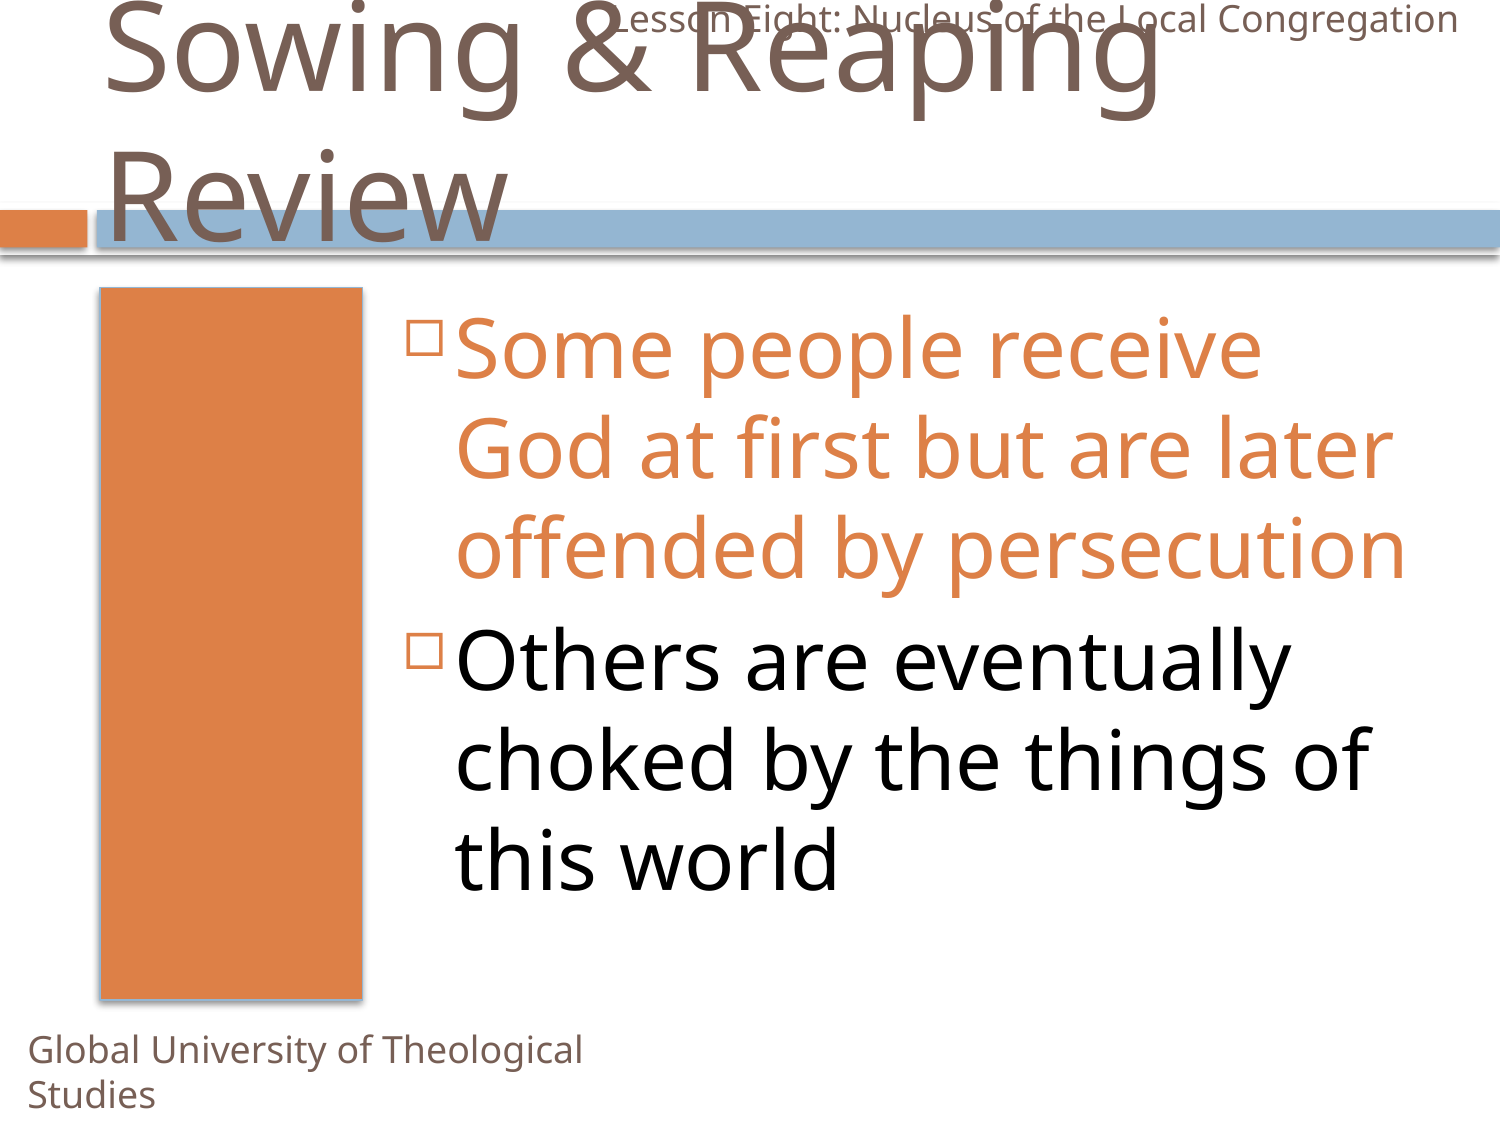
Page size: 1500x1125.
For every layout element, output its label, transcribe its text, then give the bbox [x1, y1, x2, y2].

text_box Others are eventually choked by the things of this world [387, 600, 1475, 800]
text_box Global University of Theological Studies [12, 1018, 713, 1123]
list Some people receive God at first but are later offended by persecution [387, 287, 1438, 488]
text_box Lesson Eight: Nucleus of the Local Congregation [512, 0, 1475, 48]
title Sowing & Reaping Review [87, 44, 1425, 188]
text_box [99, 287, 363, 1001]
